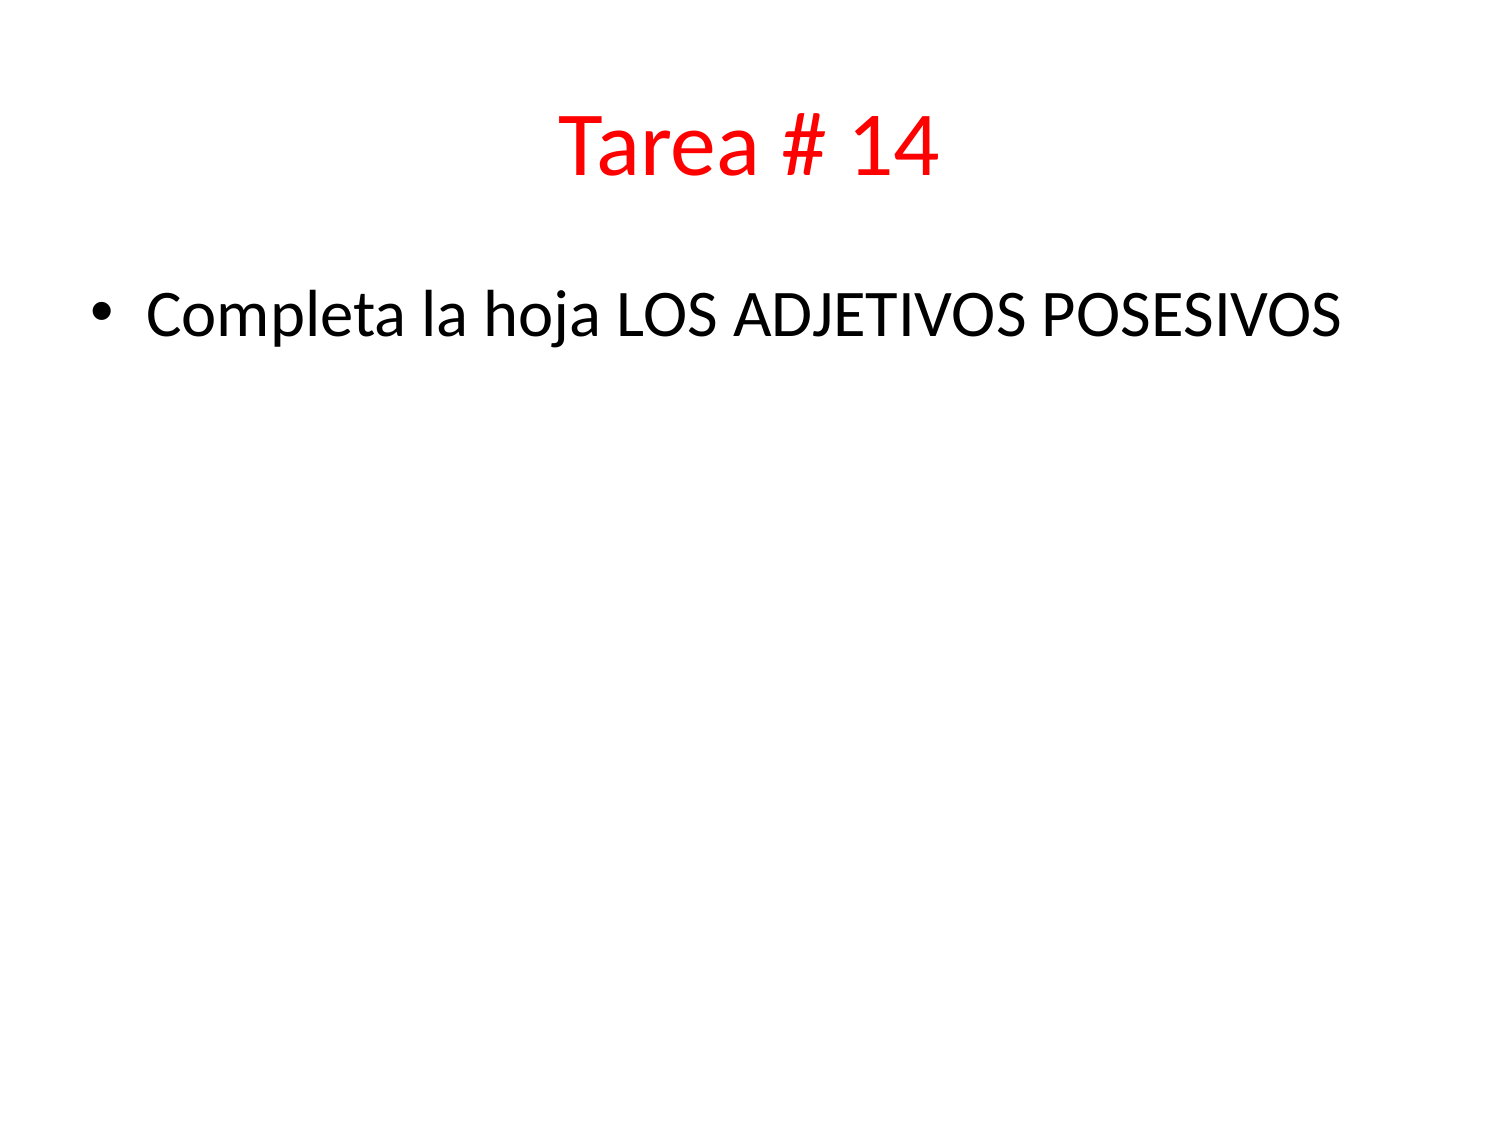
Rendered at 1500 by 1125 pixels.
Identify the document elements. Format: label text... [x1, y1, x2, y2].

title Tarea # 14 [75, 45, 1425, 233]
list Completa la hoja LOS ADJETIVOS POSESIVOS [75, 262, 1425, 1005]
